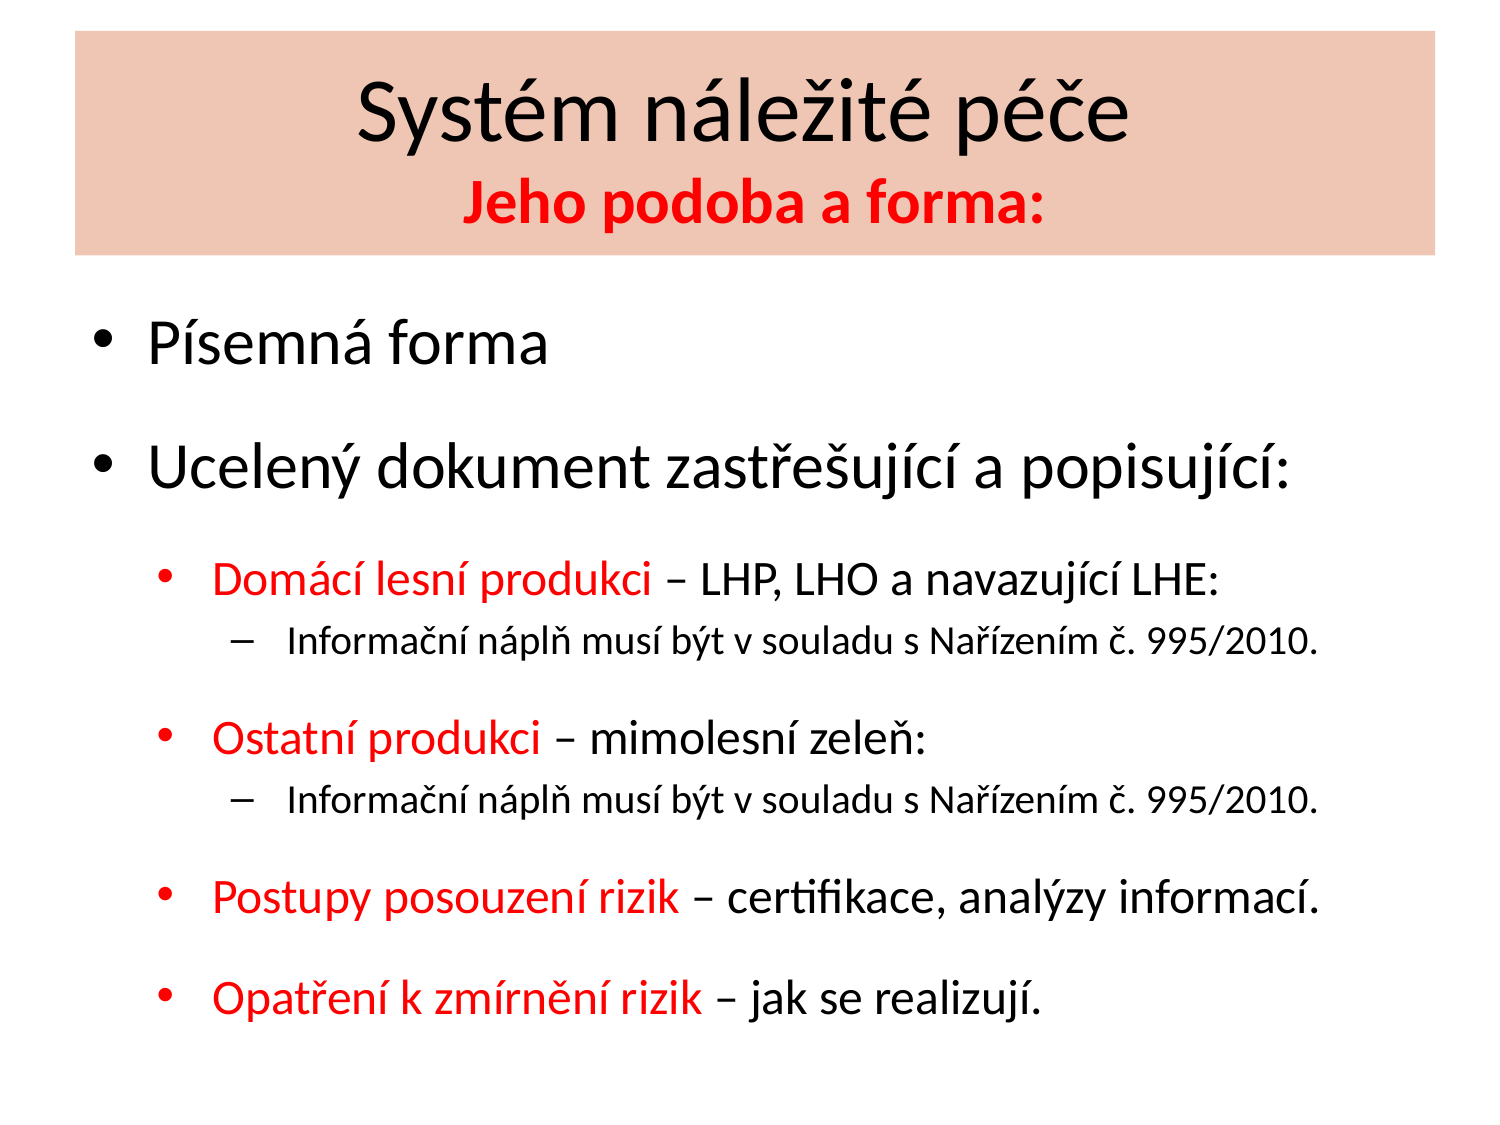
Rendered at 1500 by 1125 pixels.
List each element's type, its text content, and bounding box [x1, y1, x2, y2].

list Písemná forma Ucelený dokument zastřešující a popisující: Domácí lesní produkci – LHP, LHO a navazující LHE: Informační náplň musí být v souladu s Nařízením č. 995/2010. Ostatní produkci – mimolesní zeleň: Informační náplň musí být v souladu s Nařízením č. 995/2010. Postupy posouzení rizik – certifikace, analýzy informací. Opatření k zmírnění rizik – jak se realizují. [76, 290, 1449, 1034]
title Systém náležité péče Jeho podoba a forma: [75, 30, 1436, 256]
